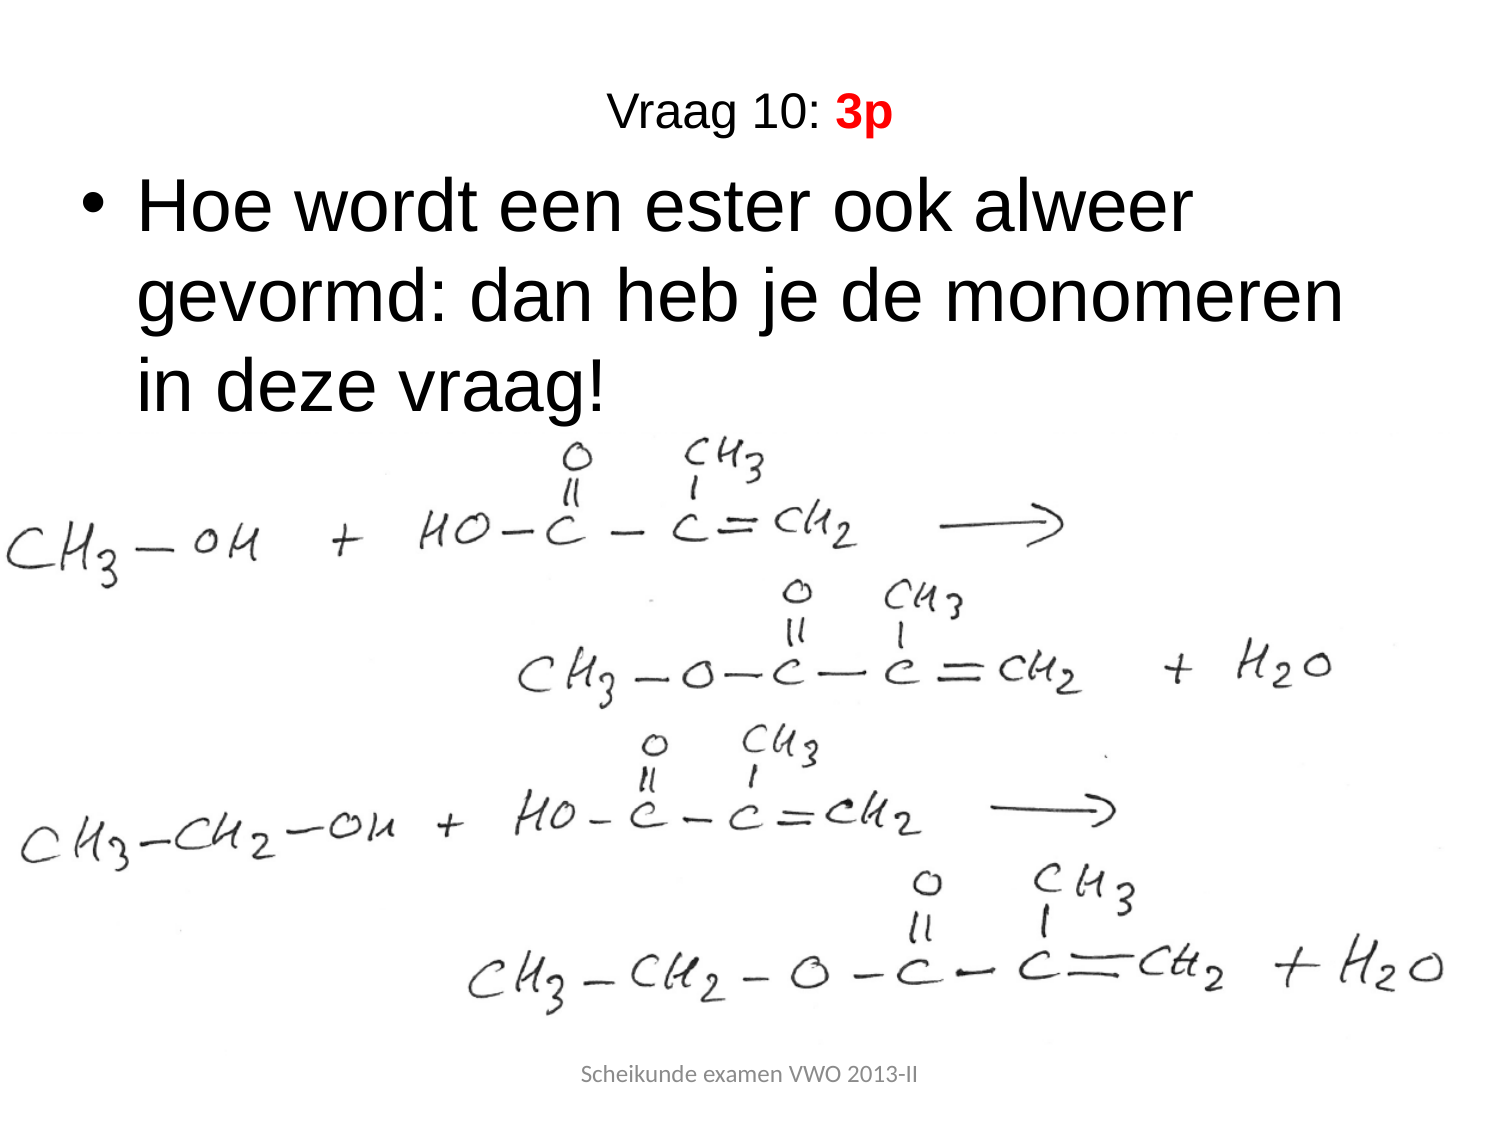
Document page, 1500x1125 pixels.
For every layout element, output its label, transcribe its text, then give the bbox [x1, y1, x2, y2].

footer Scheikunde examen VWO 2013-II [512, 1074, 988, 1103]
list Hoe wordt een ester ook alweer gevormd: dan heb je de monomeren in deze vraag! [64, 149, 1415, 430]
picture [0, 432, 1458, 1065]
title Vraag 10: 3p [75, 45, 1425, 173]
